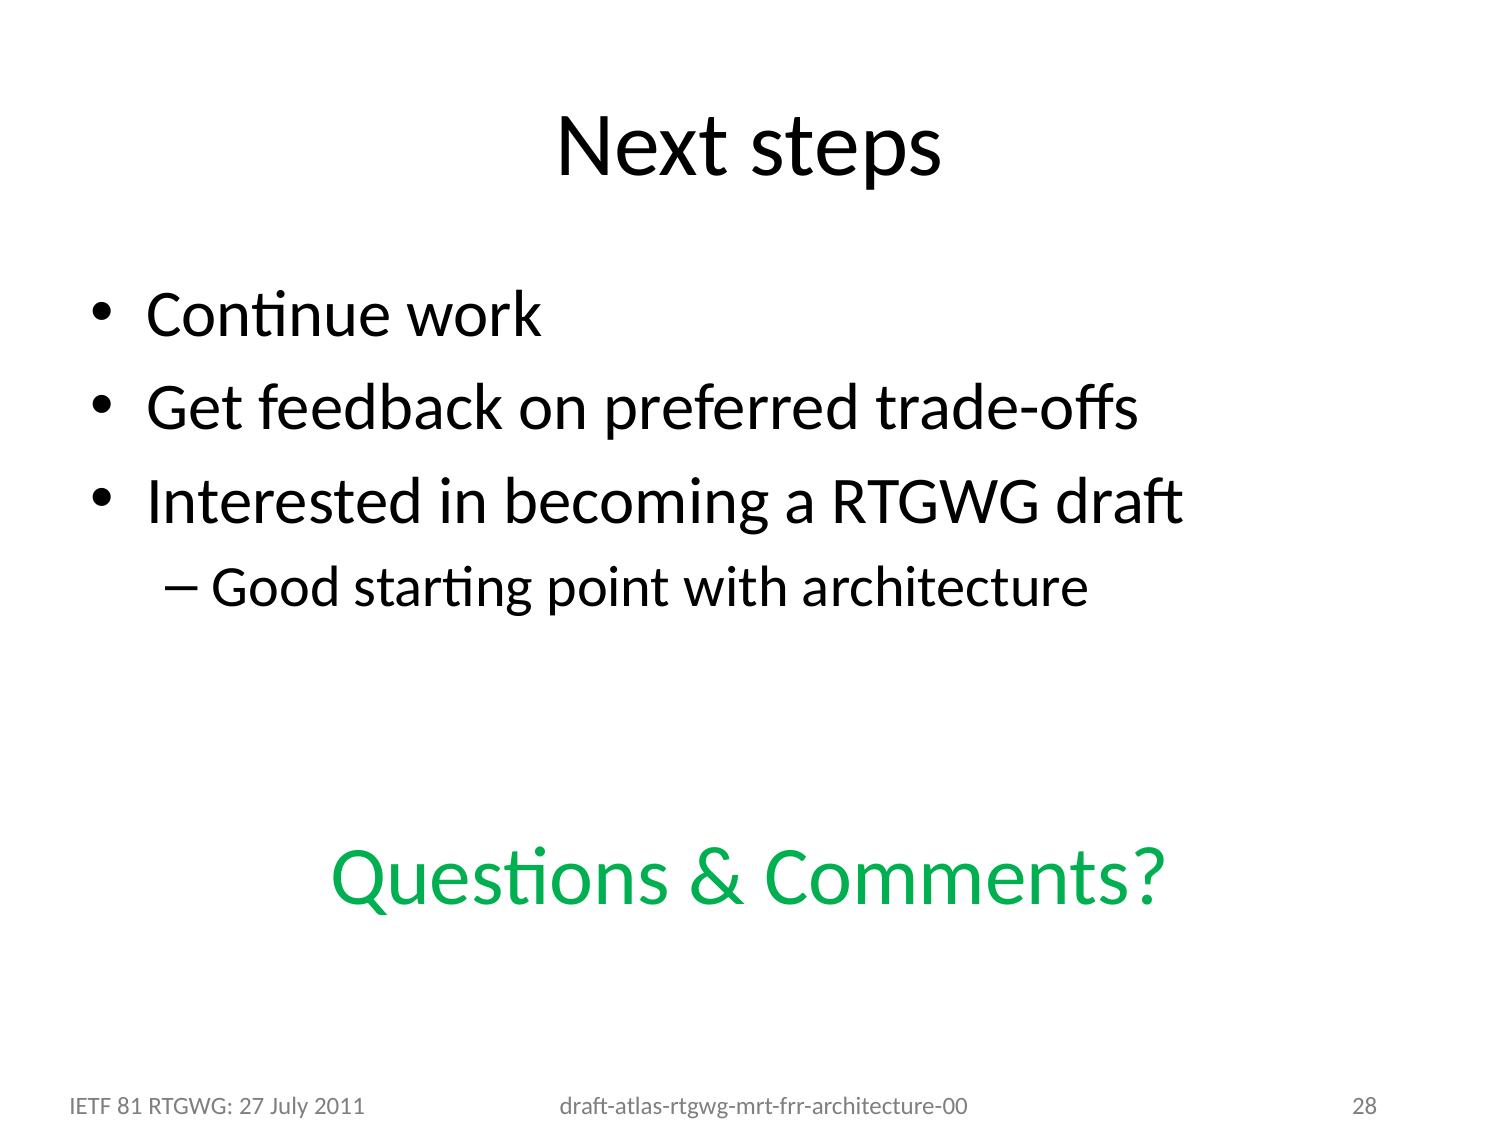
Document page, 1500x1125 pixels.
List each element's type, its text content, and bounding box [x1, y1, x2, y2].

title Next steps [75, 45, 1425, 233]
list Continue work Get feedback on preferred trade-offs Interested in becoming a RTGWG draft Good starting point with architecture Questions & Comments? [75, 262, 1425, 1005]
